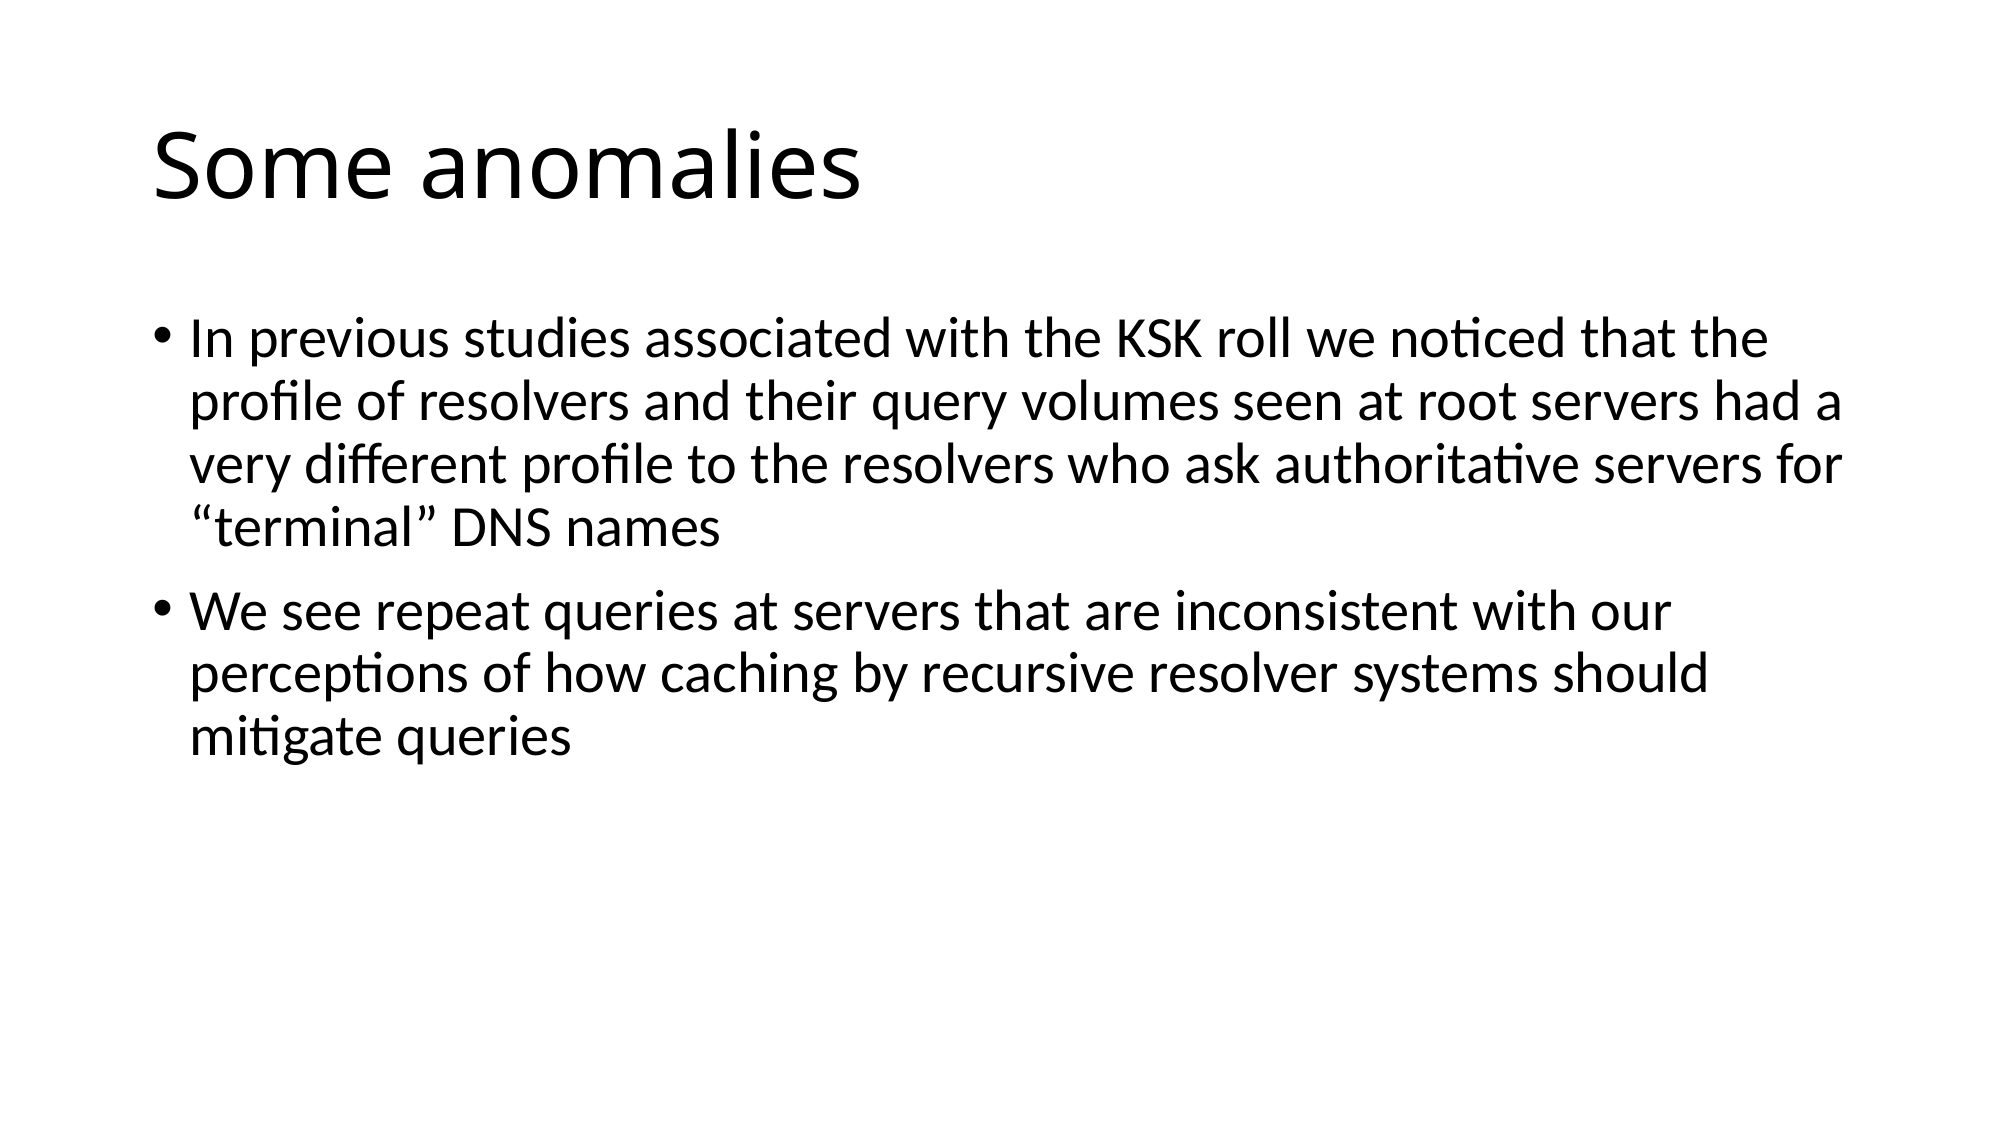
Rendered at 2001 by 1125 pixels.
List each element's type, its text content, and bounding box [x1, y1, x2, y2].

title Some anomalies [137, 59, 1863, 278]
list In previous studies associated with the KSK roll we noticed that the profile of resolvers and their query volumes seen at root servers had a very different profile to the resolvers who ask authoritative servers for “terminal” DNS names We see repeat queries at servers that are inconsistent with our perceptions of how caching by recursive resolver systems should mitigate queries [137, 299, 1863, 1014]
